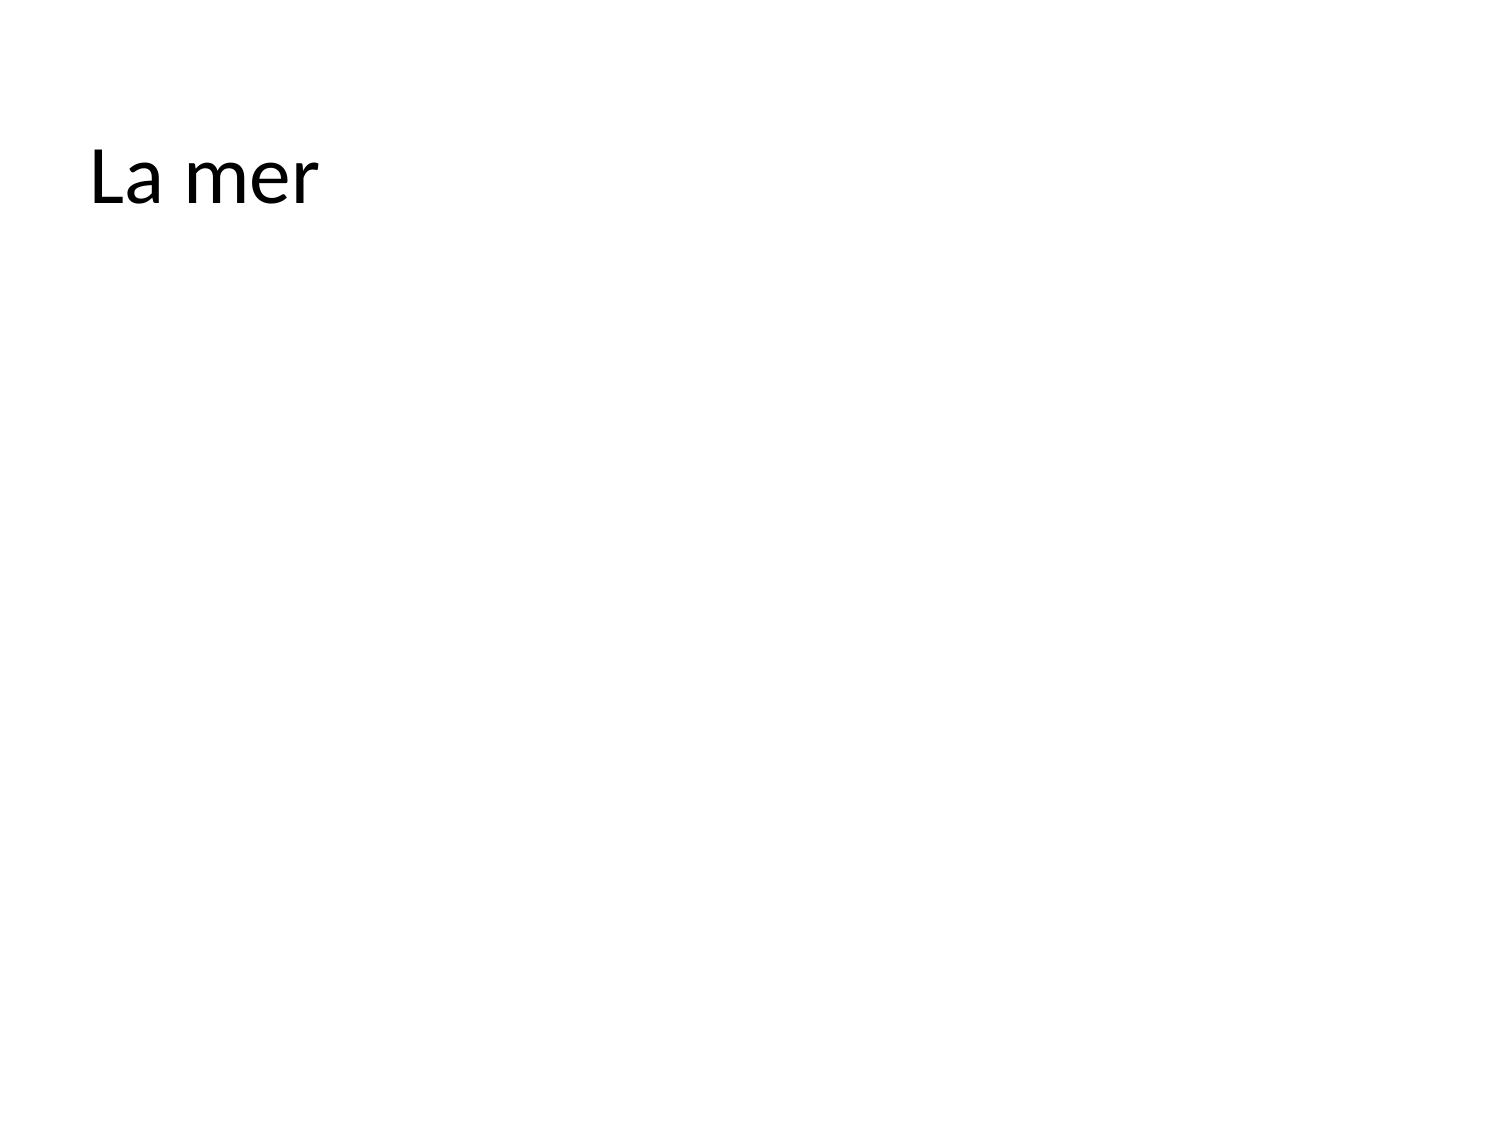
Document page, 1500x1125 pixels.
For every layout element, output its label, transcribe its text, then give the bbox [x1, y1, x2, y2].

text_box La mer [74, 112, 1263, 328]
